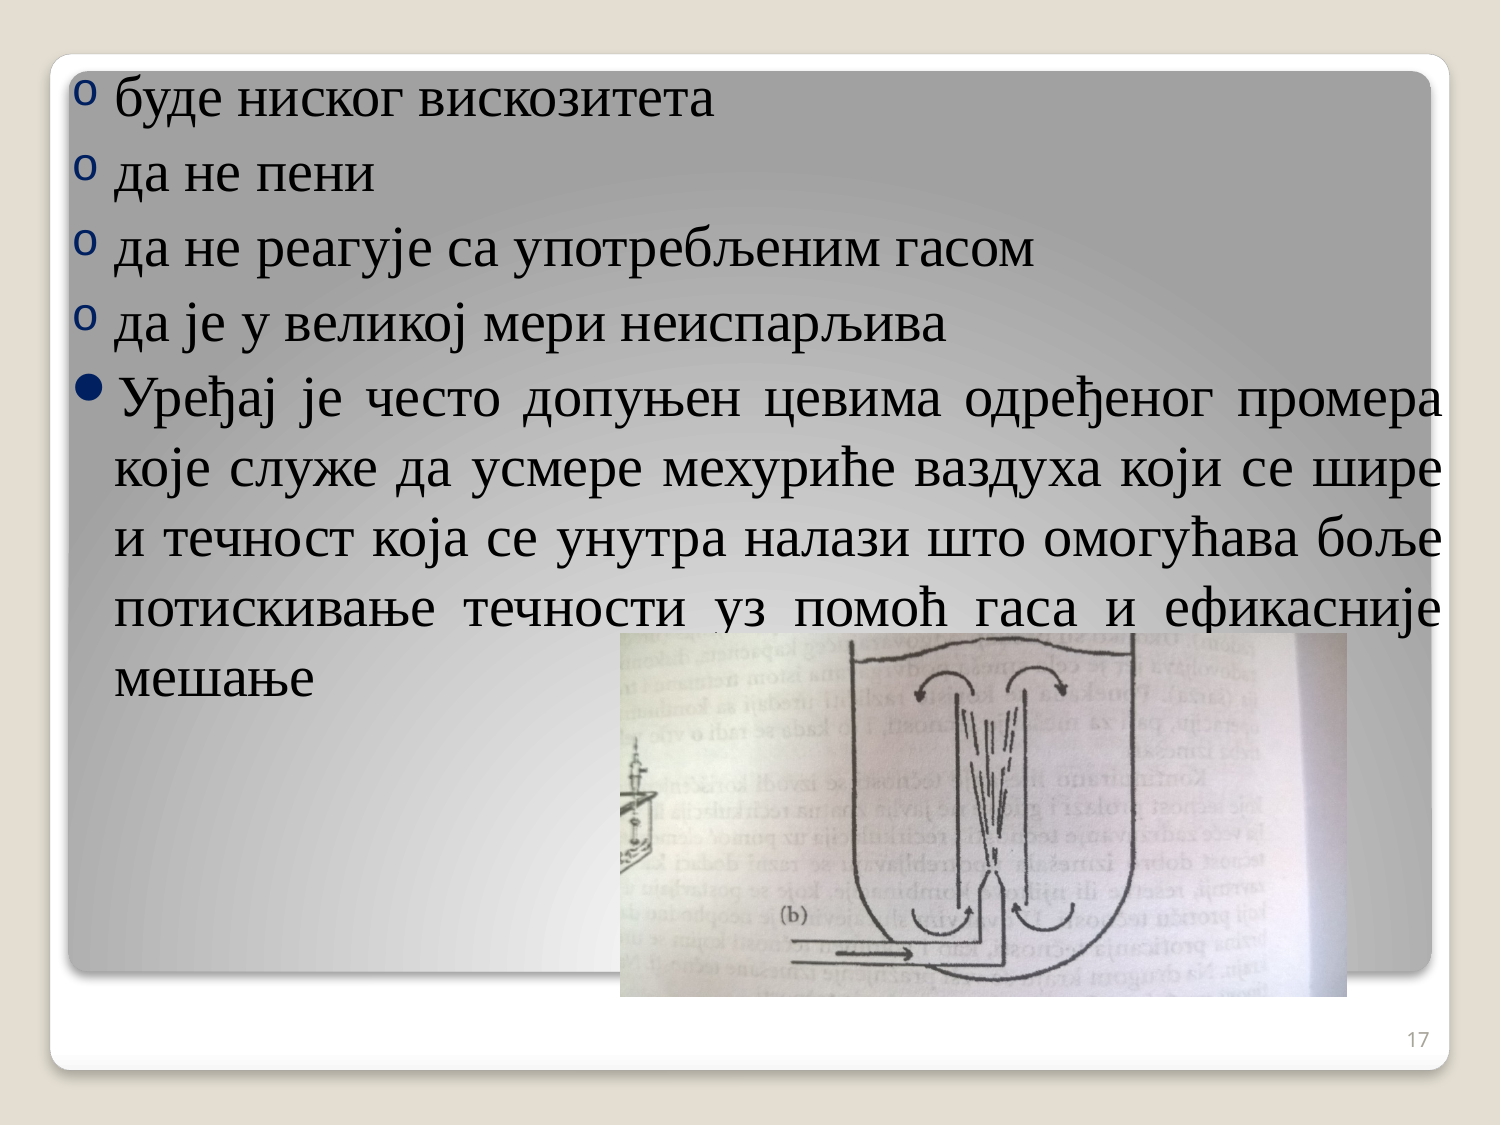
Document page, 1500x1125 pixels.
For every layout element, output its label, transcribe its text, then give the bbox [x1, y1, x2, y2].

picture [619, 633, 1347, 997]
list буде ниског вискозитета да не пени да не реагује са употребљеним гасом да је у великој мери неиспарљива Уређај је често допуњен цевима одређеног промера које служе да усмере мехуриће ваздуха који се шире и течност која се унутра налази што омогућава боље потискивање течности уз помоћ гаса и ефикасније мешање [41, 42, 1459, 1059]
slide_number 17 [1369, 1002, 1445, 1063]
